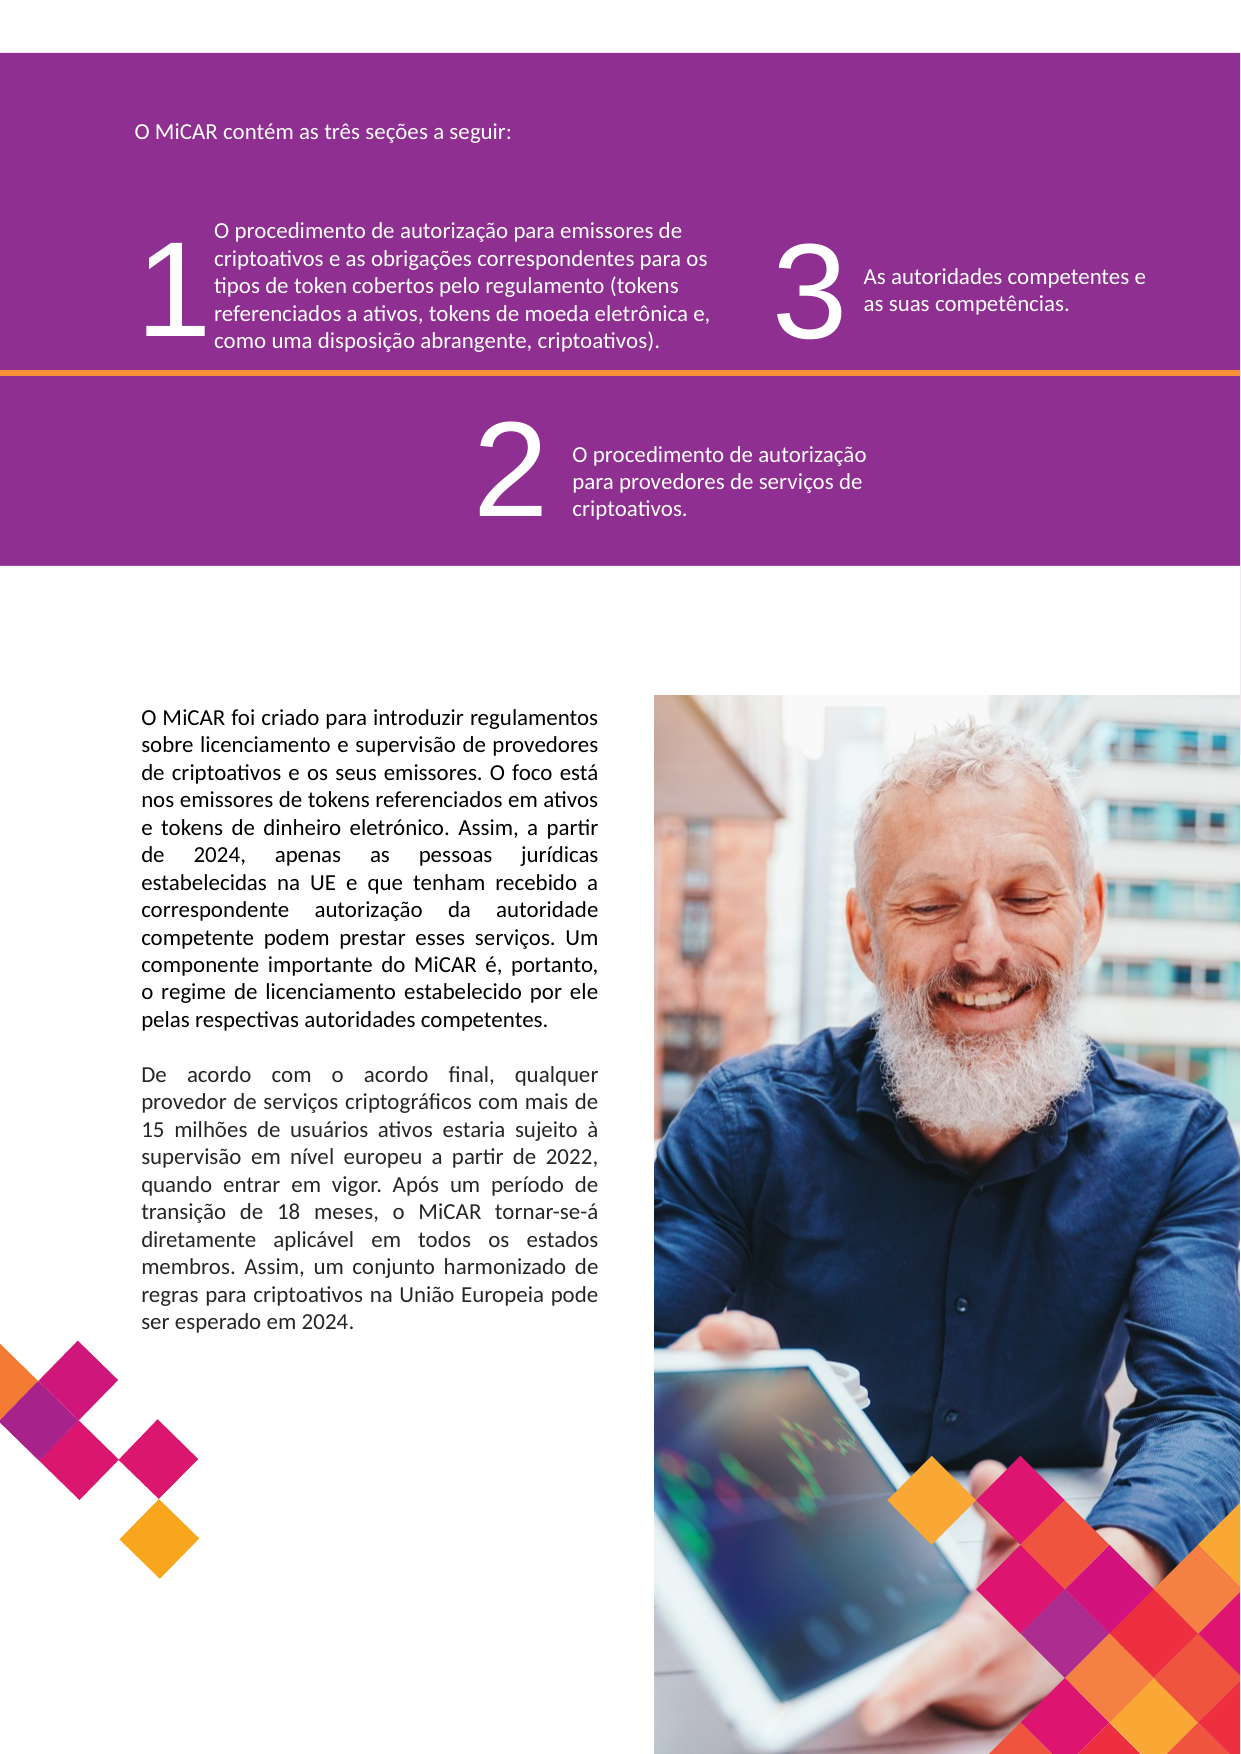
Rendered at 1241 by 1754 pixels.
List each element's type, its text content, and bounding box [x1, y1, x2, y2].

text_box 2 [459, 374, 567, 552]
text_box 1 [121, 193, 230, 371]
picture [654, 695, 1241, 1754]
text_box As autoridades competentes e as suas competências. [848, 253, 1170, 301]
text_box O procedimento de autorização para emissores de criptoativos e as obrigações correspondentes para os tipos de token cobertos pelo regulamento (tokens referenciados a ativos, tokens de moeda eletrônica e, como uma disposição abrangente, criptoativos). [230, 208, 728, 256]
text_box O procedimento de autorização para provedores de serviços de criptoativos. [557, 431, 896, 478]
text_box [900, 1455, 1241, 1754]
text_box [0, 565, 1241, 797]
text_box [0, 1352, 199, 1568]
text_box 3 [757, 195, 865, 373]
text_box O MiCAR foi criado para introduzir regulamentos sobre licenciamento e supervisão de provedores de criptoativos e os seus emissores. O foco está nos emissores de tokens referenciados em ativos e tokens de dinheiro eletrónico. Assim, a partir de 2024, apenas as pessoas jurídicas estabelecidas na UE e que tenham recebido a correspondente autorização da autoridade competente podem prestar esses serviços. Um componente importante do MiCAR é, portanto, o regime de licenciamento estabelecido por ele pelas respectivas autoridades competentes. De acordo com o acordo final, qualquer provedor de serviços criptográficos com mais de 15 milhões de usuários ativos estaria sujeito à supervisão em nível europeu a partir de 2022, quando entrar em vigor. Após um período de transição de 18 meses, o MiCAR tornar-se-á diretamente aplicável em todos os estados membros. Assim, um conjunto harmonizado de regras para criptoativos na União Europeia pode ser esperado em 2024. [126, 695, 654, 1382]
text_box O MiCAR contém as três seções a seguir: [119, 109, 1113, 189]
